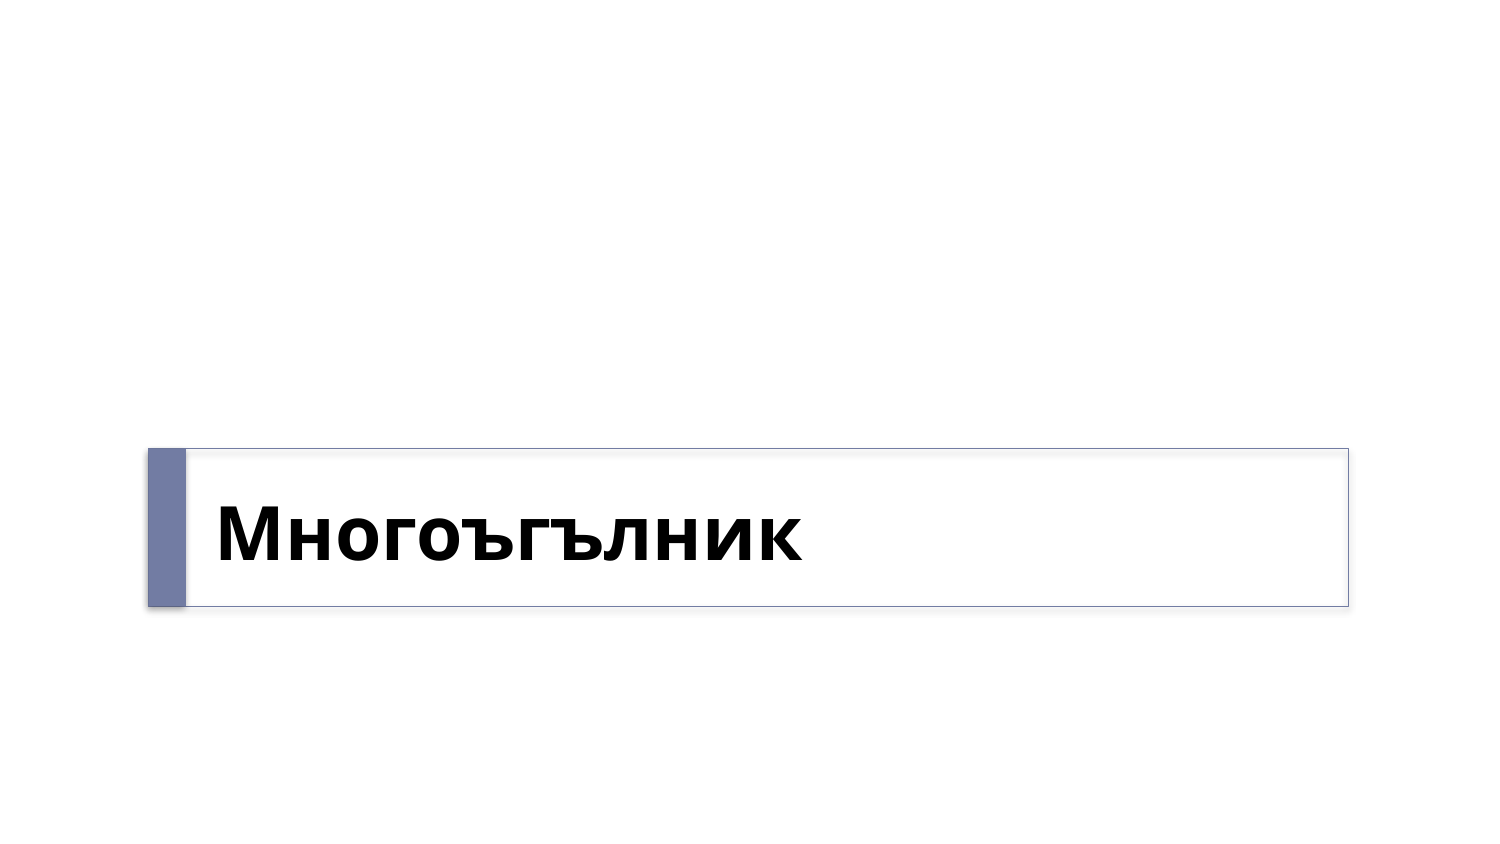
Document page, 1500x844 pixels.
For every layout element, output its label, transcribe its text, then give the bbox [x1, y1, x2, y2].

title Многоъгълник [200, 478, 1320, 600]
